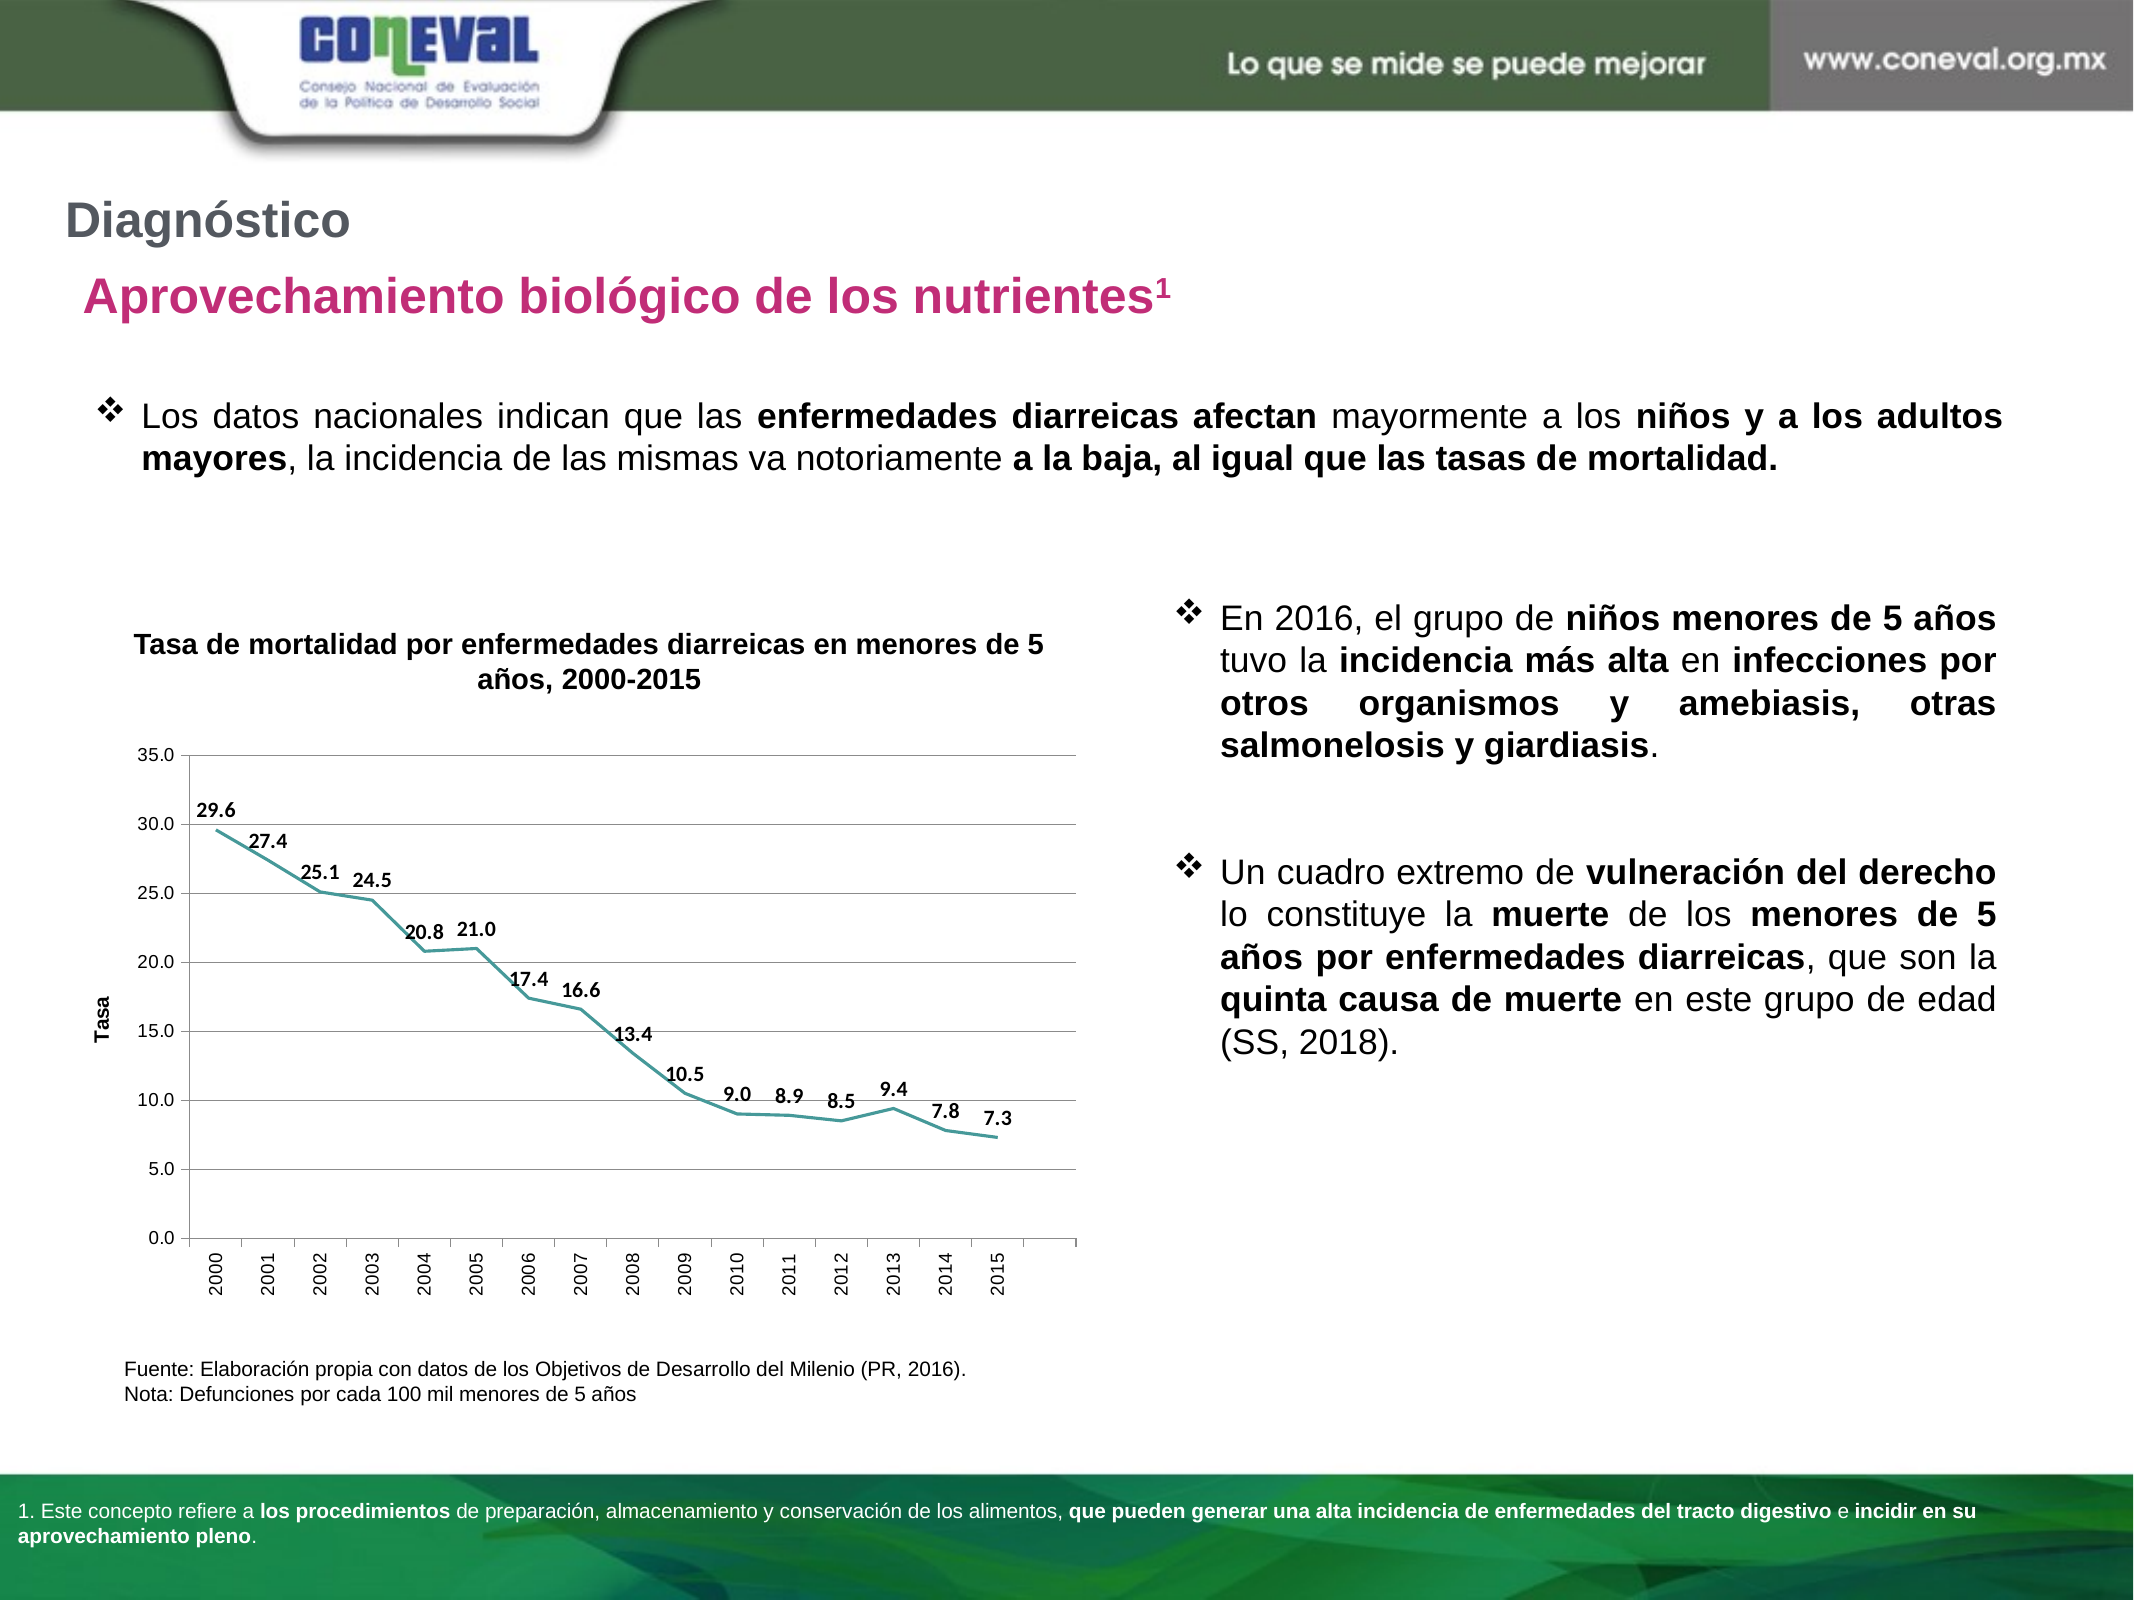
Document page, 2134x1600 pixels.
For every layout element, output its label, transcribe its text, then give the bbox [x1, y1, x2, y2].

text_box En 2016, el grupo de niños menores de 5 años tuvo la incidencia más alta en infecciones por otros organismos y amebiasis, otras salmonelosis y giardiasis. Un cuadro extremo de vulneración del derecho lo constituye la muerte de los menores de 5 años por enfermedades diarreicas, que son la quinta causa de muerte en este grupo de edad (SS, 2018). [1158, 587, 2012, 1069]
chart [83, 685, 1112, 1341]
text_box Fuente: Elaboración propia con datos de los Objetivos de Desarrollo del Milenio (PR, 2016). Nota: Defunciones por cada 100 mil menores de 5 años [109, 1348, 1055, 1414]
text_box [86, 1341, 1085, 1432]
text_box Aprovechamiento biológico de los nutrientes1 [68, 257, 1187, 332]
text_box 1. Este concepto refiere a los procedimientos de preparación, almacenamiento y conservación de los alimentos, que pueden generar una alta incidencia de enfermedades del tracto digestivo e incidir en su aprovechamiento pleno. [3, 1490, 2088, 1555]
text_box Tasa de mortalidad por enfermedades diarreicas en menores de 5 años, 2000-2015 [100, 617, 1079, 685]
picture [0, 0, 2134, 1600]
text_box Los datos nacionales indican que las enfermedades diarreicas afectan mayormente a los niños y a los adultos mayores, la incidencia de las mismas va notoriamente a la baja, al igual que las tasas de mortalidad. [86, 384, 2012, 487]
text_box Diagnóstico [56, 179, 2077, 257]
